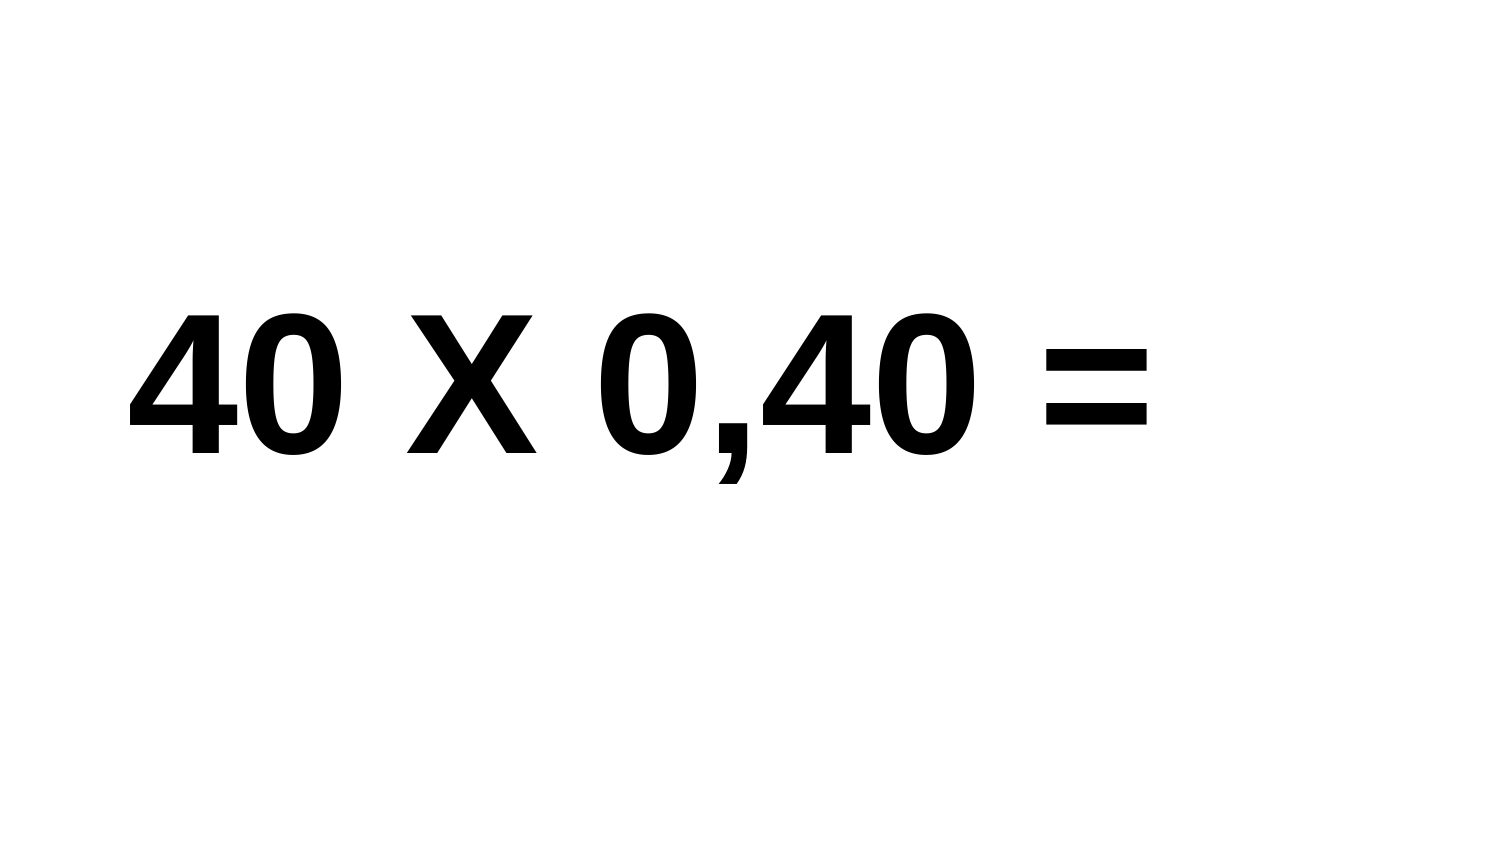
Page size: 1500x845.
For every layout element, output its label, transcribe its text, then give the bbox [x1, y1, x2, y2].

text_box 40 X 0,40 = [112, 318, 1388, 509]
